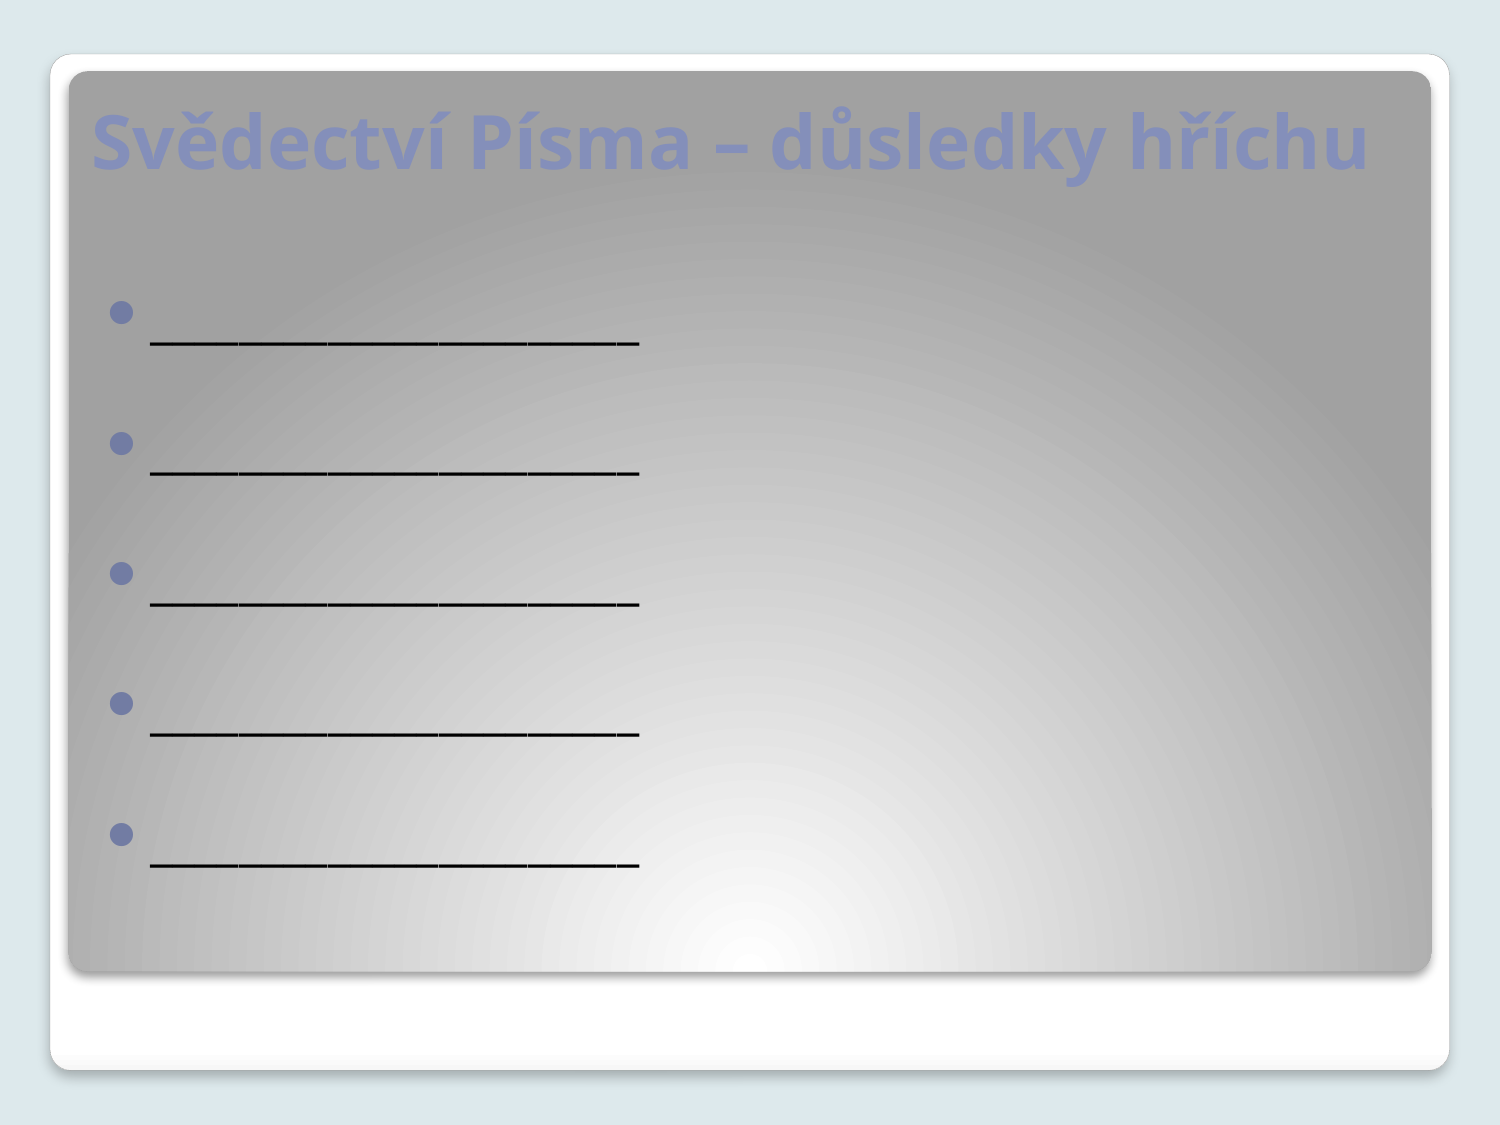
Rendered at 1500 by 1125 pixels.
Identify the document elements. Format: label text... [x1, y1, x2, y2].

title Svědectví Písma – důsledky hříchu [76, 66, 1420, 192]
list ______________________ ______________________ ______________________ ______________________ ______________________ [76, 208, 1420, 1025]
